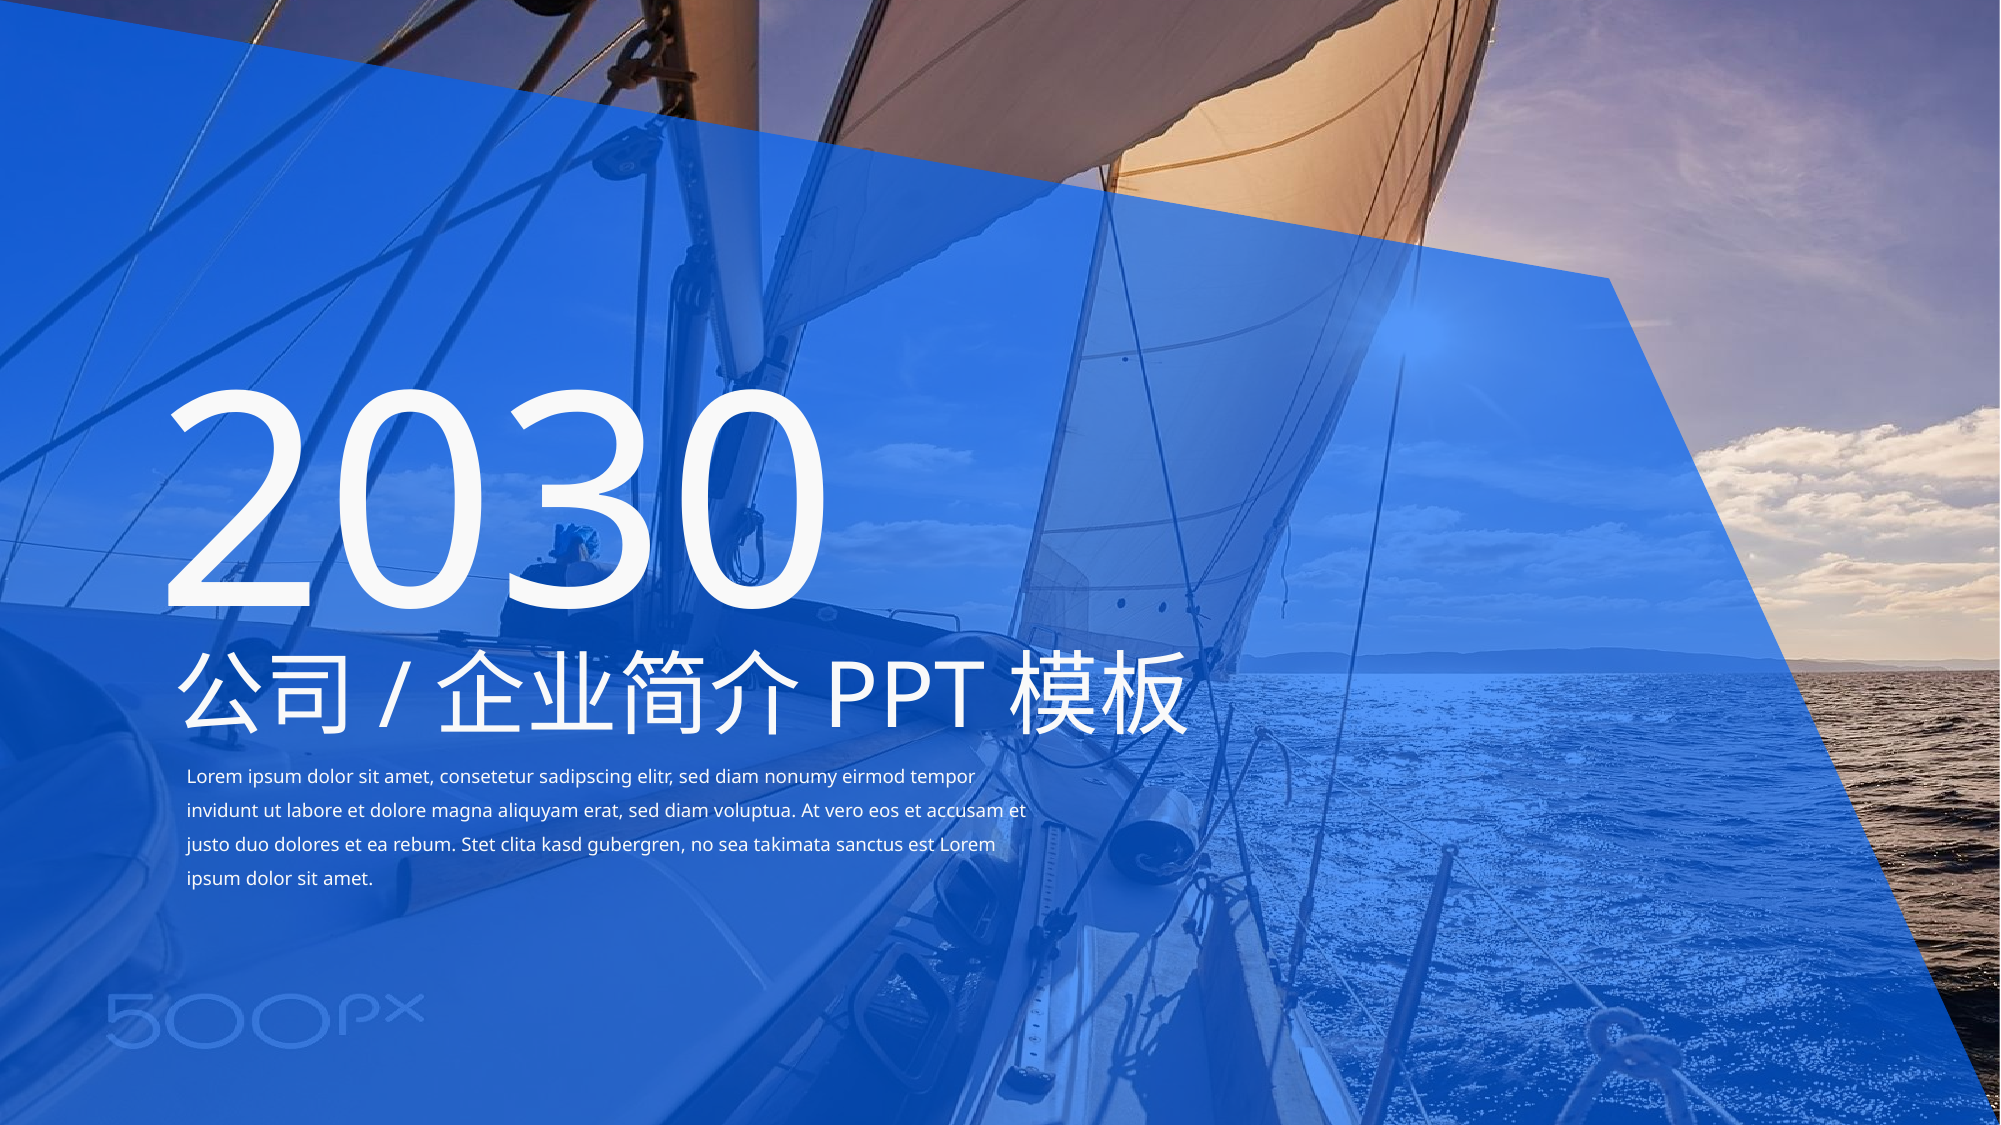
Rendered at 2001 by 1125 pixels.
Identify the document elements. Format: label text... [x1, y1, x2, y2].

text_box [11, 0, 2000, 1121]
text_box [0, 0, 2000, 1125]
text_box 公司/企业简介PPT模板 [158, 627, 1371, 753]
text_box 2030 [140, 299, 854, 674]
text_box Lorem ipsum dolor sit amet, consetetur sadipscing elitr, sed diam nonumy eirmod tempor invidunt ut labore et dolore magna aliquyam erat, sed diam voluptua. At vero eos et accusam et justo duo dolores et ea rebum. Stet clita kasd gubergren, no sea takimata sanctus est Lorem ipsum dolor sit amet. [171, 746, 1041, 897]
